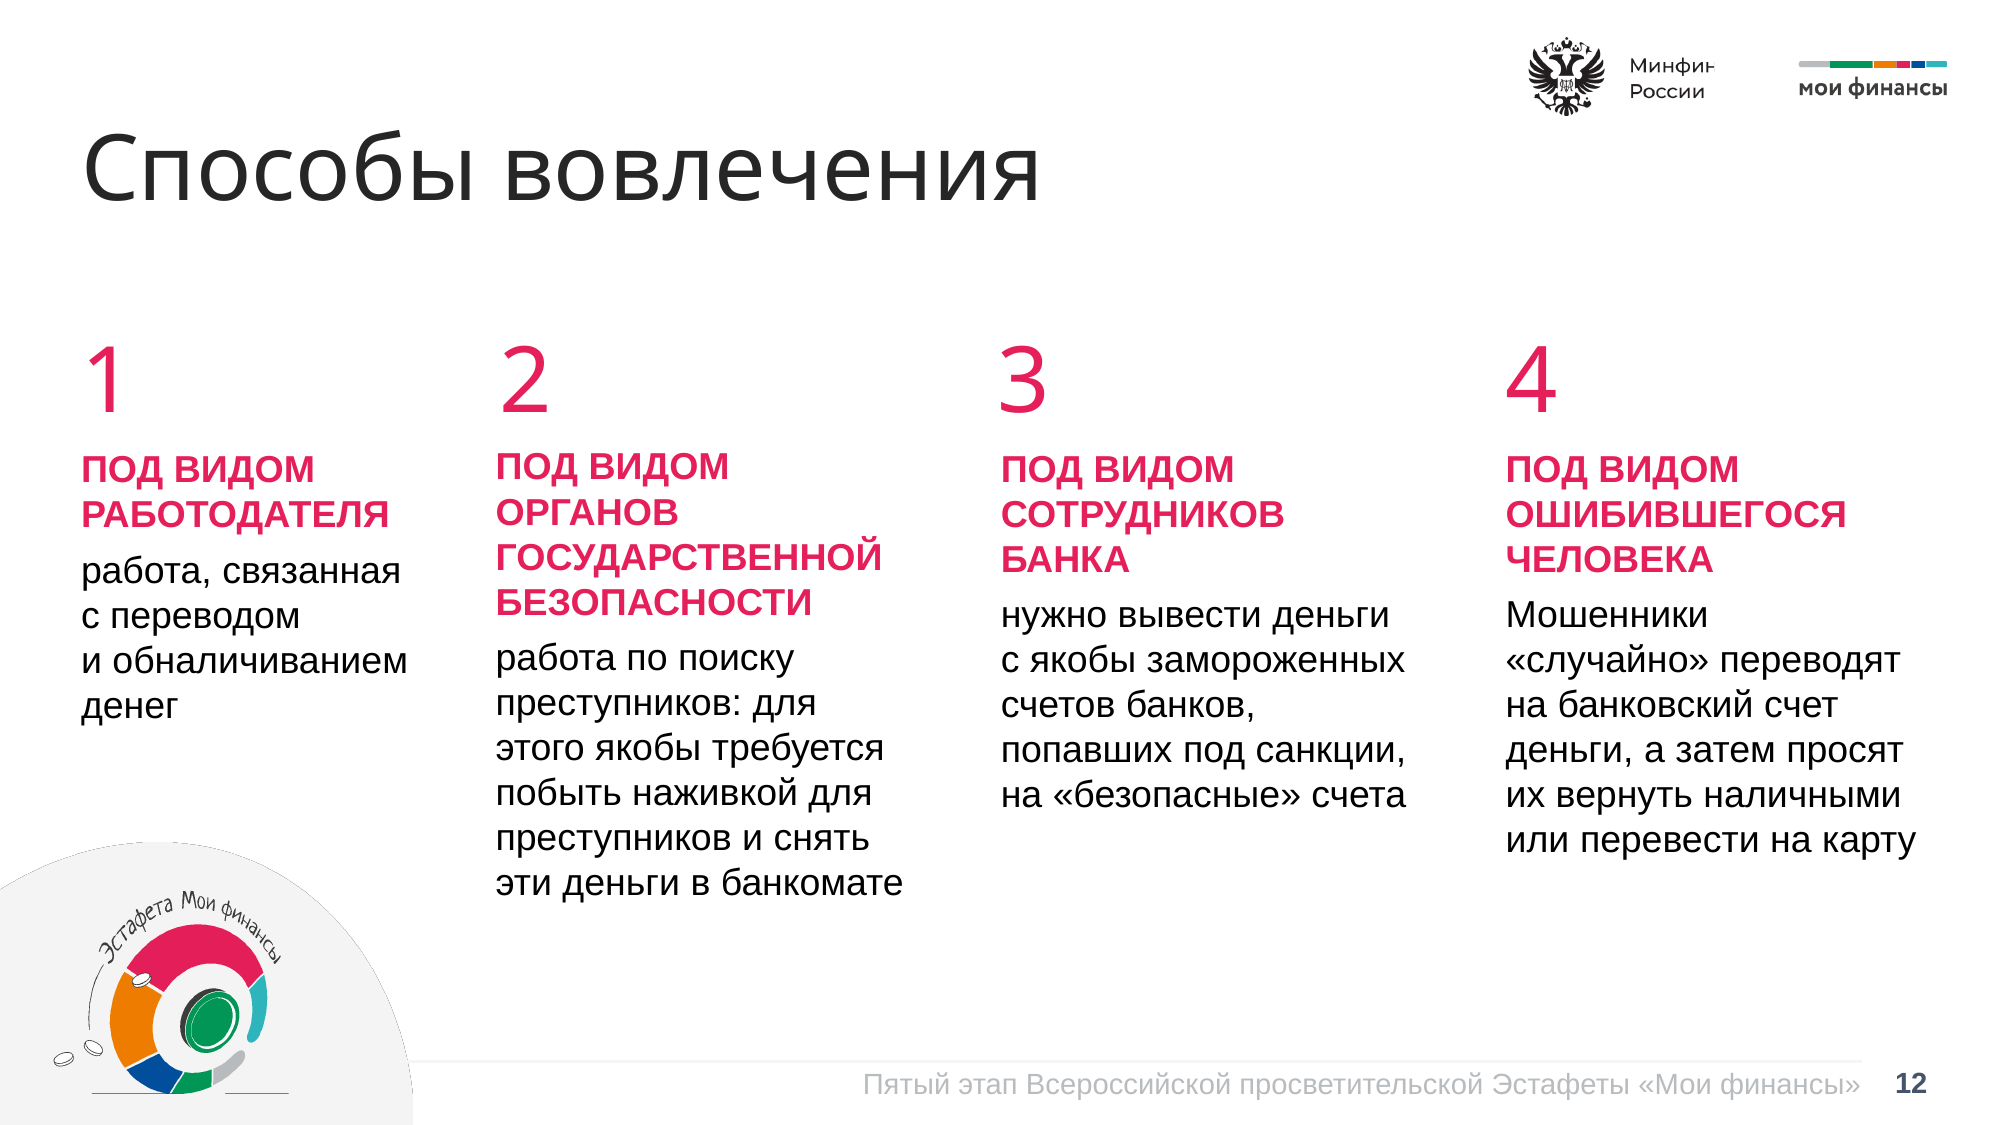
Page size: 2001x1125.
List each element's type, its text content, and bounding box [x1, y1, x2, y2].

text_box 3 [997, 333, 1084, 446]
text_box 1 [80, 333, 167, 446]
text_box 2 [499, 333, 586, 442]
list ПОД ВИДОМ РАБОТОДАТЕЛЯ работа, связанная с переводом и обналичиванием денег [81, 445, 427, 736]
picture [0, 842, 413, 1125]
text_box 4 [1505, 333, 1592, 444]
text_box ПОД ВИДОМ СОТРУДНИКОВ БАНКА нужно вывести деньги с якобы замороженных счетов банков, попавших под санкции, на «безопасные» счета [1000, 444, 1415, 812]
text_box Способы вовлечения [81, 121, 1303, 234]
slide_number 12 [1862, 1052, 1943, 1113]
text_box ПОД ВИДОМ ОШИБИВШЕГОСЯ ЧЕЛОВЕКА Мошенники «случайно» переводят на банковский счет деньги, а затем просят их вернуть наличными или перевести на карту [1505, 444, 1919, 911]
text_box ПОД ВИДОМ ОРГАНОВ ГОСУДАРСТВЕННОЙ БЕЗОПАСНОСТИ работа по поиску преступников: для этого якобы требуется побыть наживкой для преступников и снять эти деньги в банкомате [495, 442, 910, 911]
